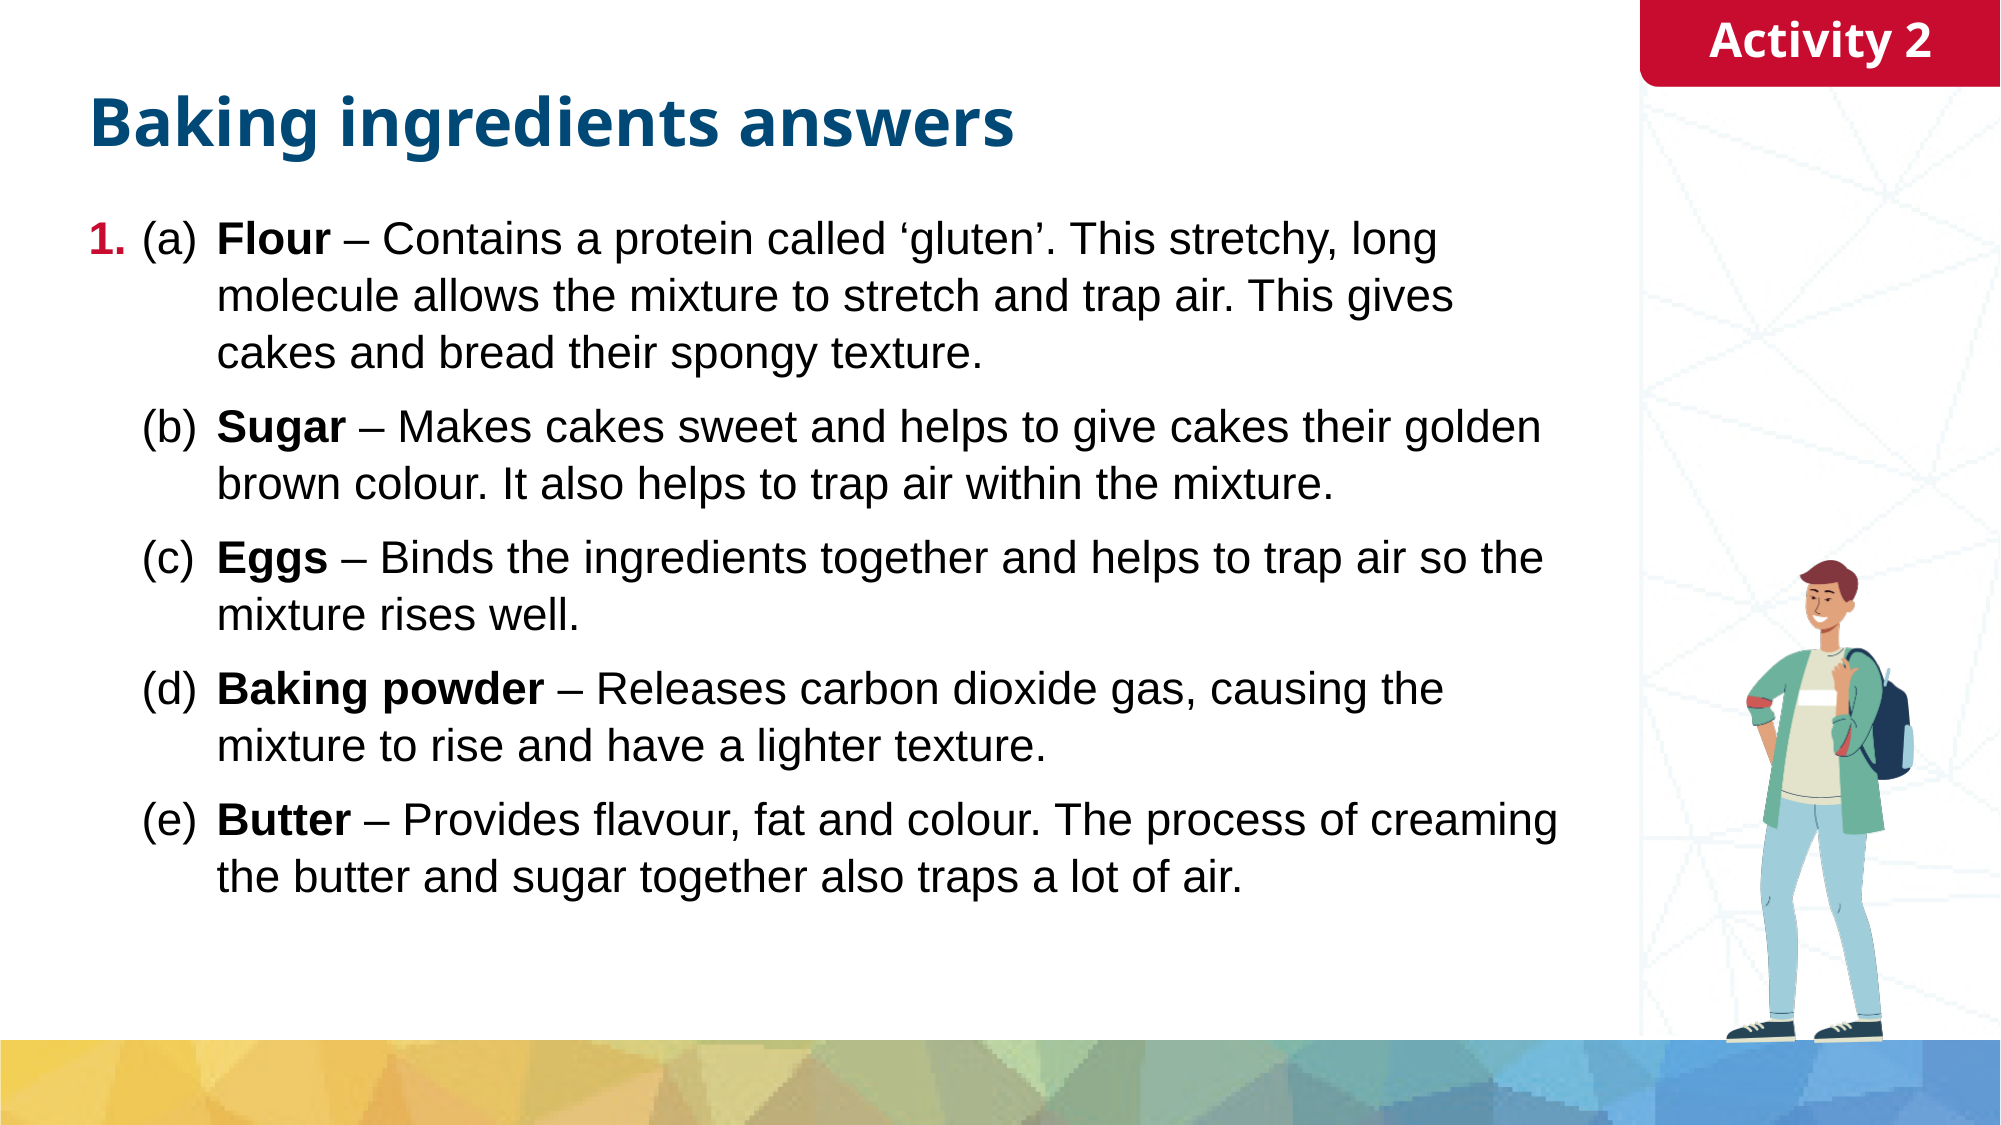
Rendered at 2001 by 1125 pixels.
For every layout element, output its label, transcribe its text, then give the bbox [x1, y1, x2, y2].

title Baking ingredients answers [88, 88, 1565, 161]
picture [0, 0, 2001, 1125]
text_box (a) Flour – Contains a protein called ‘gluten’. This stretchy, long molecule allows the mixture to stretch and trap air. This gives cakes and bread their spongy texture. (b) Sugar – Makes cakes sweet and helps to give cakes their golden brown colour. It also helps to trap air within the mixture. (c) Eggs – Binds the ingredients together and helps to trap air so the mixture rises well. (d) Baking powder – Releases carbon dioxide gas, causing the mixture to rise and have a lighter texture. (e) Butter – Provides flavour, fat and colour. The process of creaming the butter and sugar together also traps a lot of air. [88, 206, 1565, 890]
